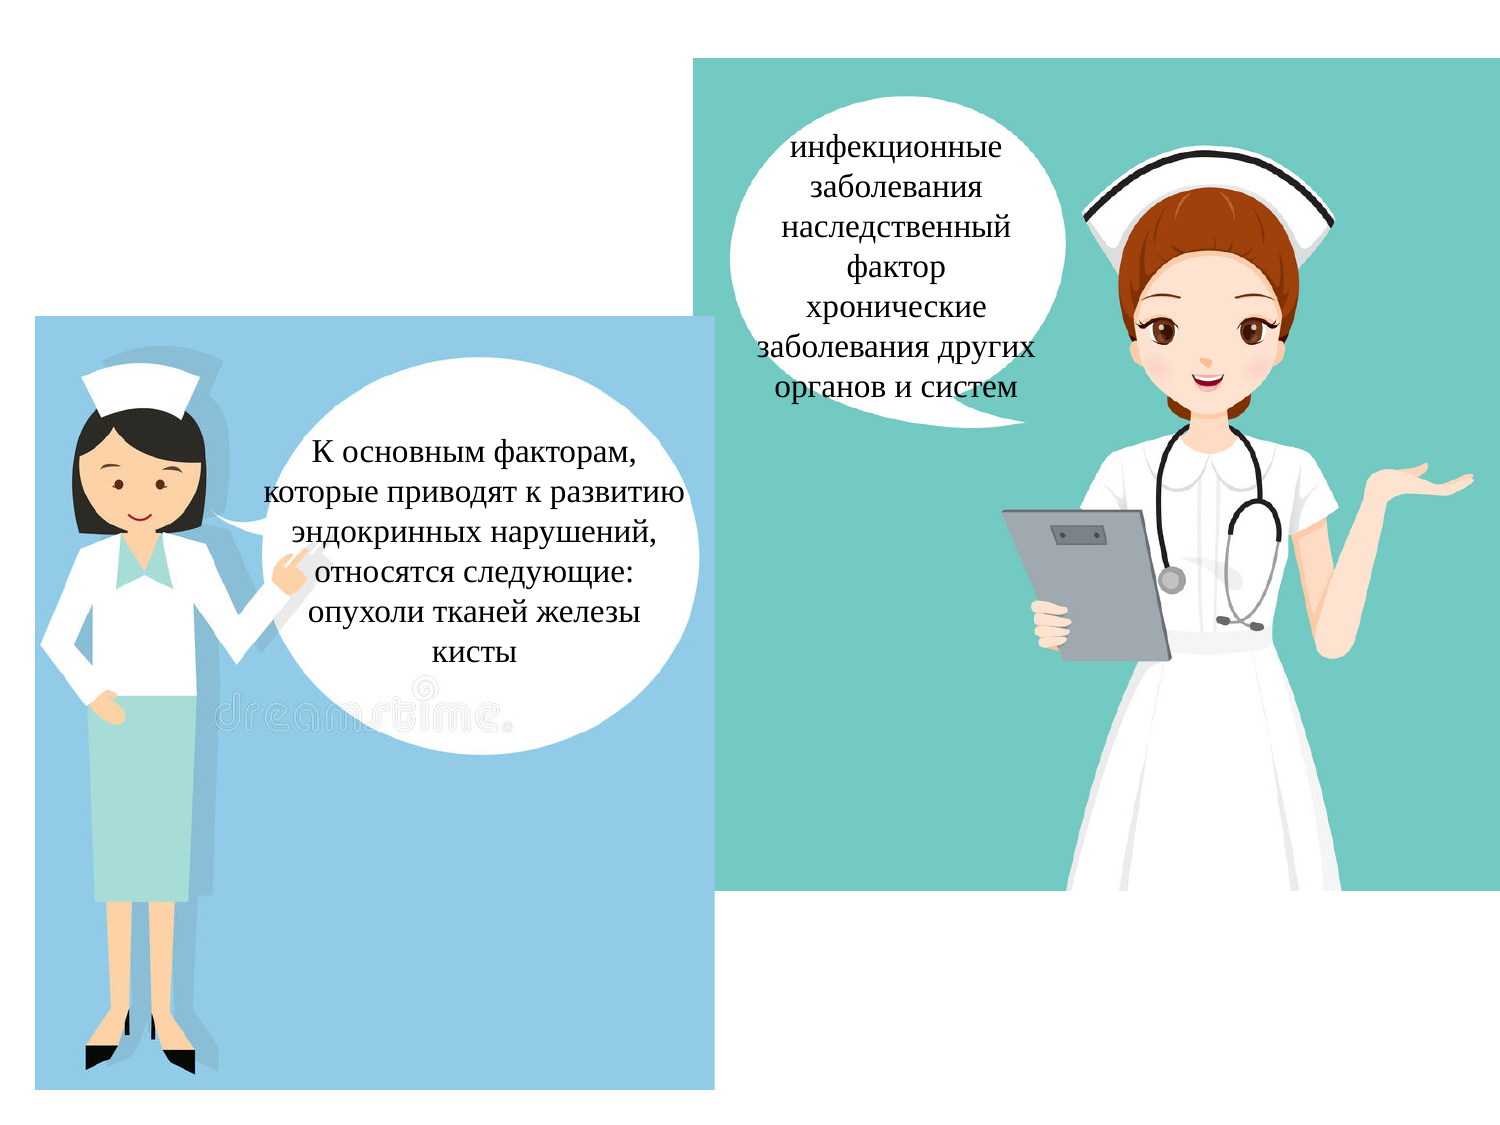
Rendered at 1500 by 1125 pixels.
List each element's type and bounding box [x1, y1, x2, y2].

picture [34, 58, 1500, 1091]
